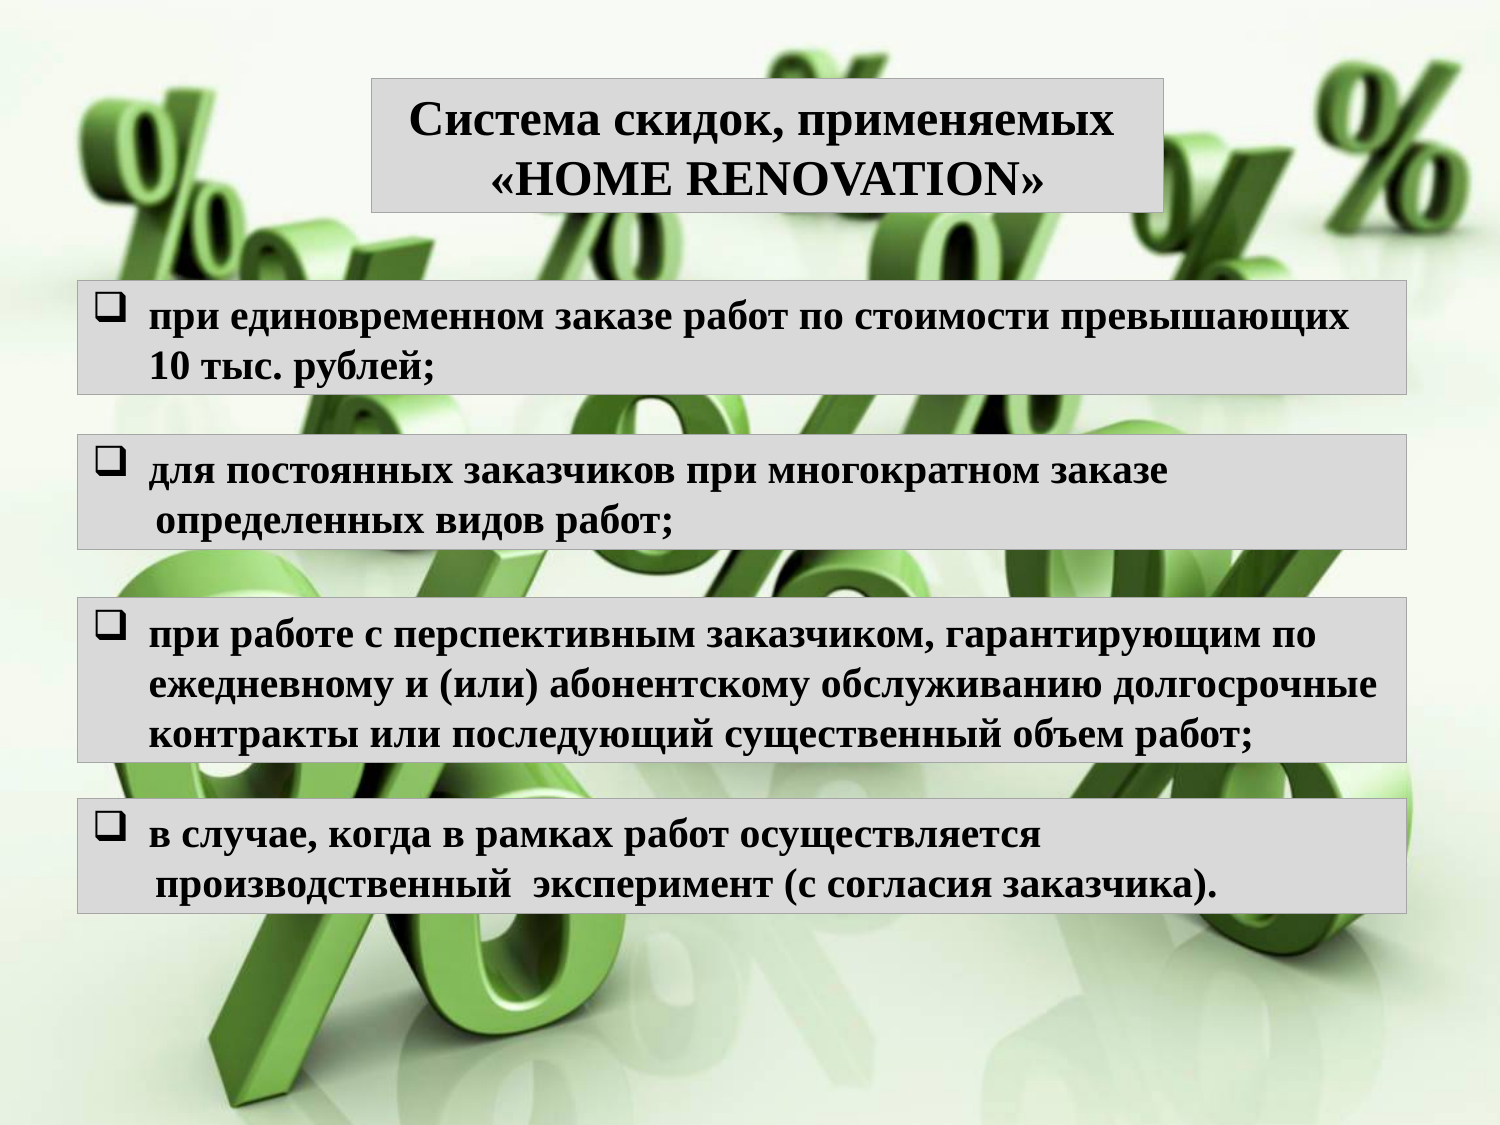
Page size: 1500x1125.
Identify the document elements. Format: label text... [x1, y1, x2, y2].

picture [0, 0, 1500, 1125]
text_box при работе с перспективным заказчиком, гарантирующим по ежедневному и (или) абонентскому обслуживанию долго­срочные контракты или последующий существенный объем работ; [77, 597, 1407, 763]
text_box Система скидок, применяемых «HOME RENOVATION» [371, 78, 1164, 213]
text_box при единовременном заказе работ по стоимости превышаю­щих 10 тыс. рублей; [77, 280, 1407, 395]
text_box для постоянных заказчиков при многократном заказе опреде­ленных видов работ; [77, 434, 1407, 550]
text_box в случае, когда в рамках работ осуществляется производствен­ный эксперимент (с согласия заказчика). [77, 798, 1407, 914]
